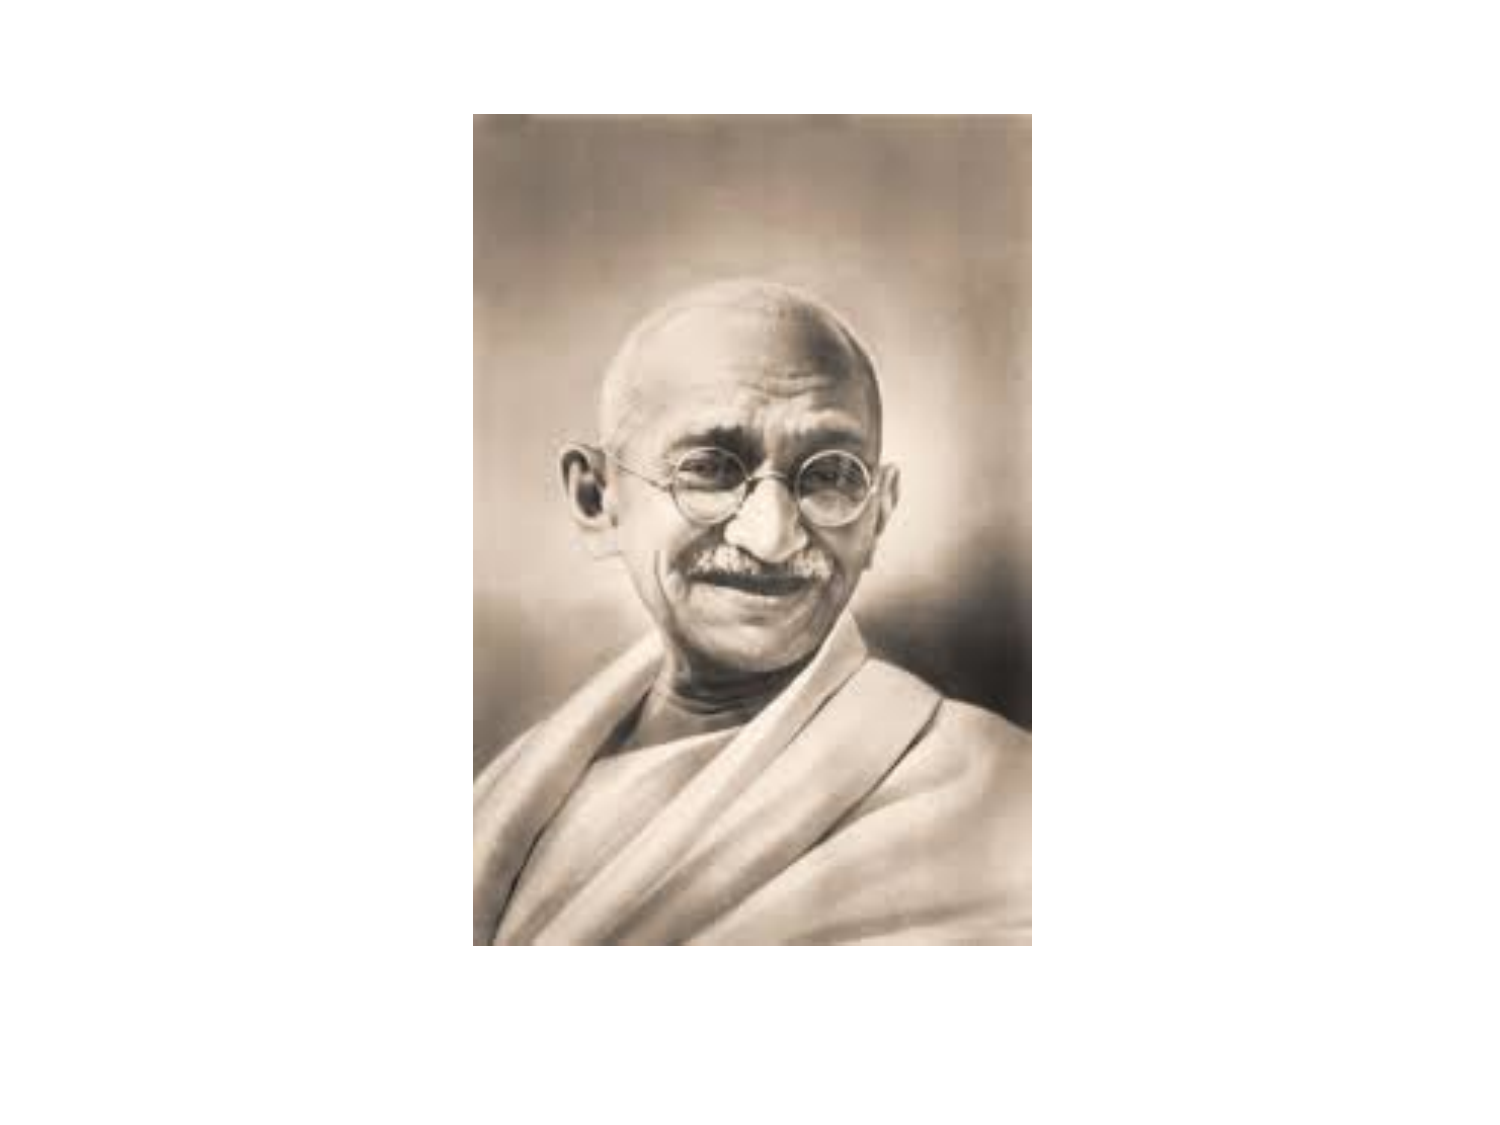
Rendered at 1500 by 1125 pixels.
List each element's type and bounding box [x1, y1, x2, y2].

picture [473, 114, 1032, 946]
